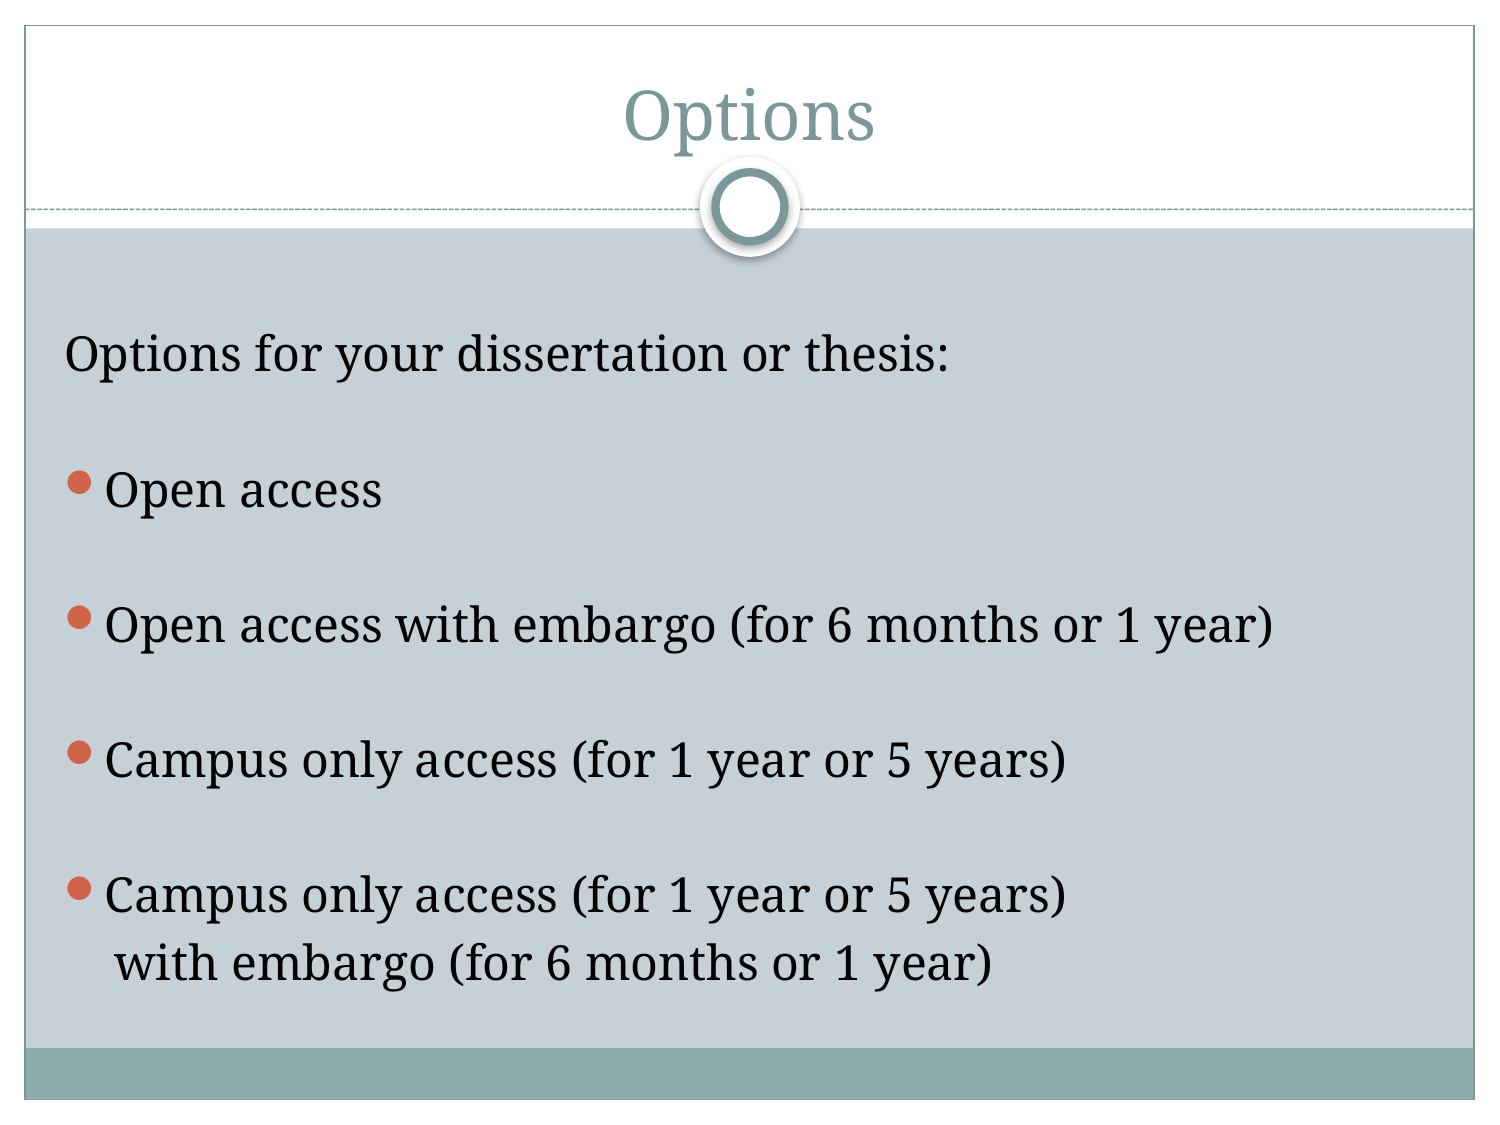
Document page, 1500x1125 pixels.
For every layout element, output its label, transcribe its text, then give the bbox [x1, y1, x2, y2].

list Options for your dissertation or thesis: Open access Open access with embargo (for 6 months or 1 year) Campus only access (for 1 year or 5 years) Campus only access (for 1 year or 5 years) with embargo (for 6 months or 1 year) [49, 250, 1445, 1001]
title Options [49, 37, 1450, 162]
